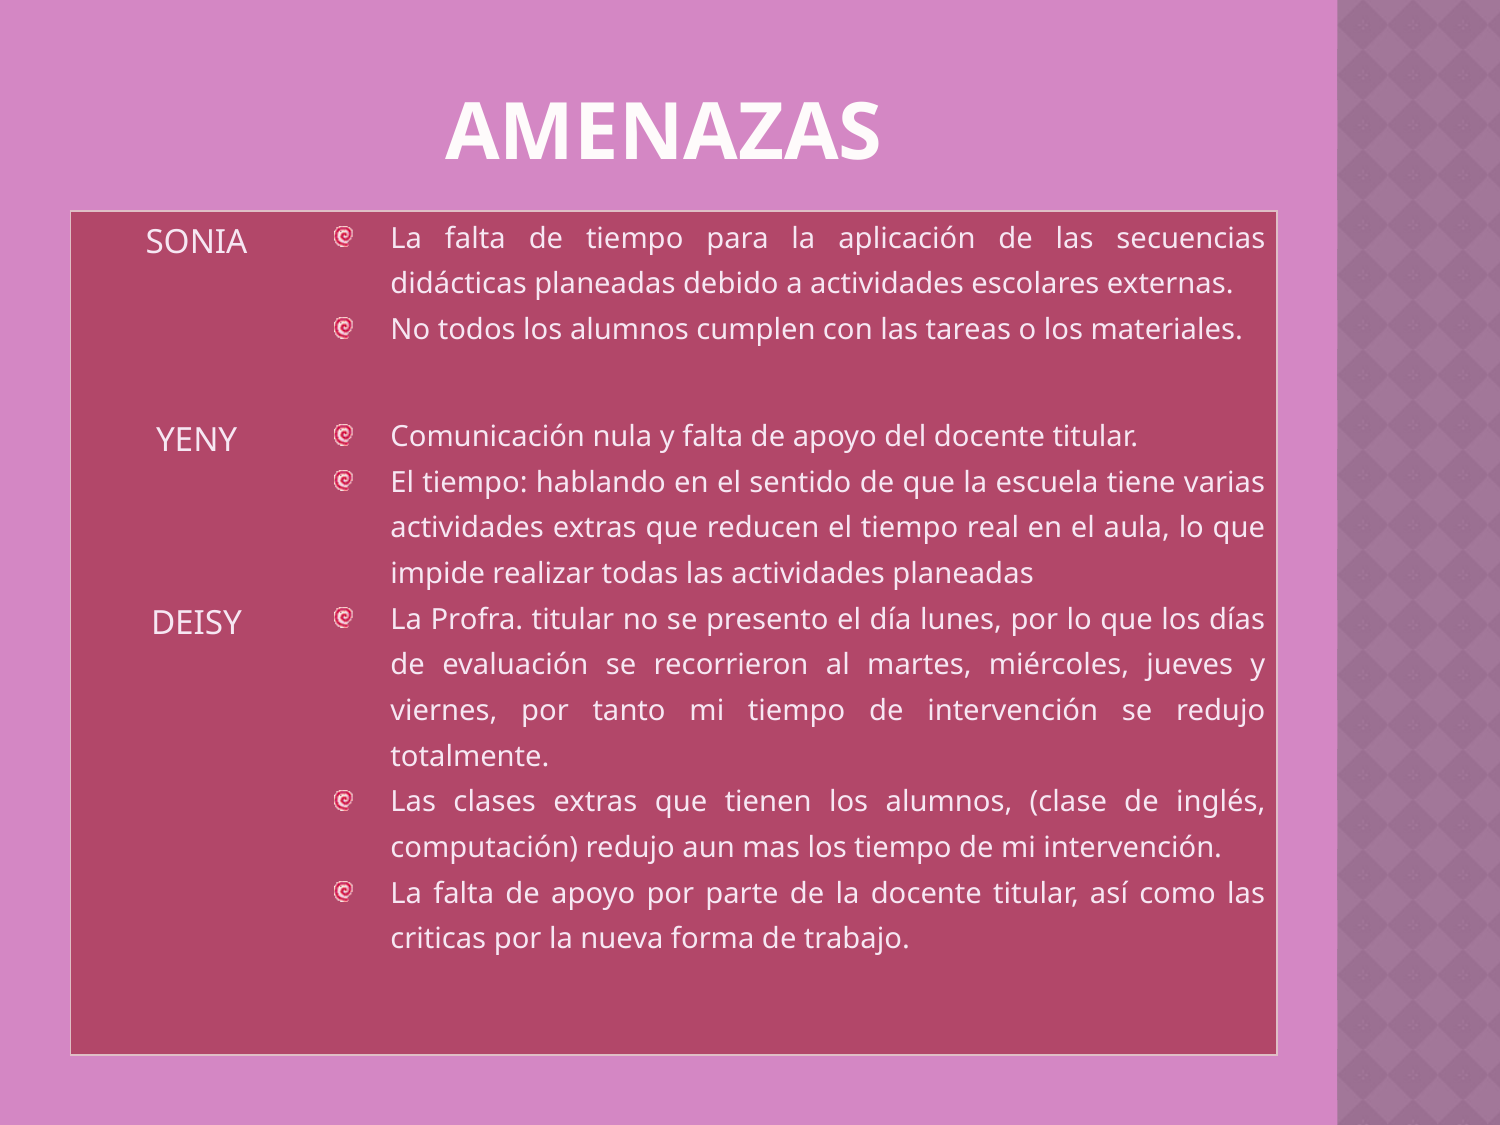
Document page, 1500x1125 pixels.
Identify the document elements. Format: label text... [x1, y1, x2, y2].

table_cell DEISY [71, 592, 323, 1054]
picture [334, 470, 354, 491]
table_header SONIA [71, 212, 323, 409]
table_cell La Profra. titular no se presento el día lunes, por lo que los días de evaluación se recorrieron al martes, miércoles, jueves y viernes, por tanto mi tiempo de intervención se redujo totalmente. Las clases extras que tienen los alumnos, (clase de inglés, computación) redujo aun mas los tiempo de mi intervención. La falta de apoyo por parte de la docente titular, así como las criticas por la nueva forma de trabajo. [323, 592, 1276, 1054]
picture [334, 790, 354, 811]
table_cell YENY [71, 409, 323, 592]
table_header La falta de tiempo para la aplicación de las secuencias didácticas planeadas debido a actividades escolares externas. No todos los alumnos cumplen con las tareas o los materiales. [323, 212, 1276, 409]
picture [334, 881, 354, 902]
title AMENAZAS [70, 46, 1258, 176]
table_cell Comunicación nula y falta de apoyo del docente titular. El tiempo: hablando en el sentido de que la escuela tiene varias actividades extras que reducen el tiempo real en el aula, lo que impide realizar todas las actividades planeadas [323, 409, 1276, 592]
picture [334, 226, 354, 247]
picture [334, 317, 354, 339]
picture [334, 607, 354, 628]
picture [334, 424, 354, 446]
